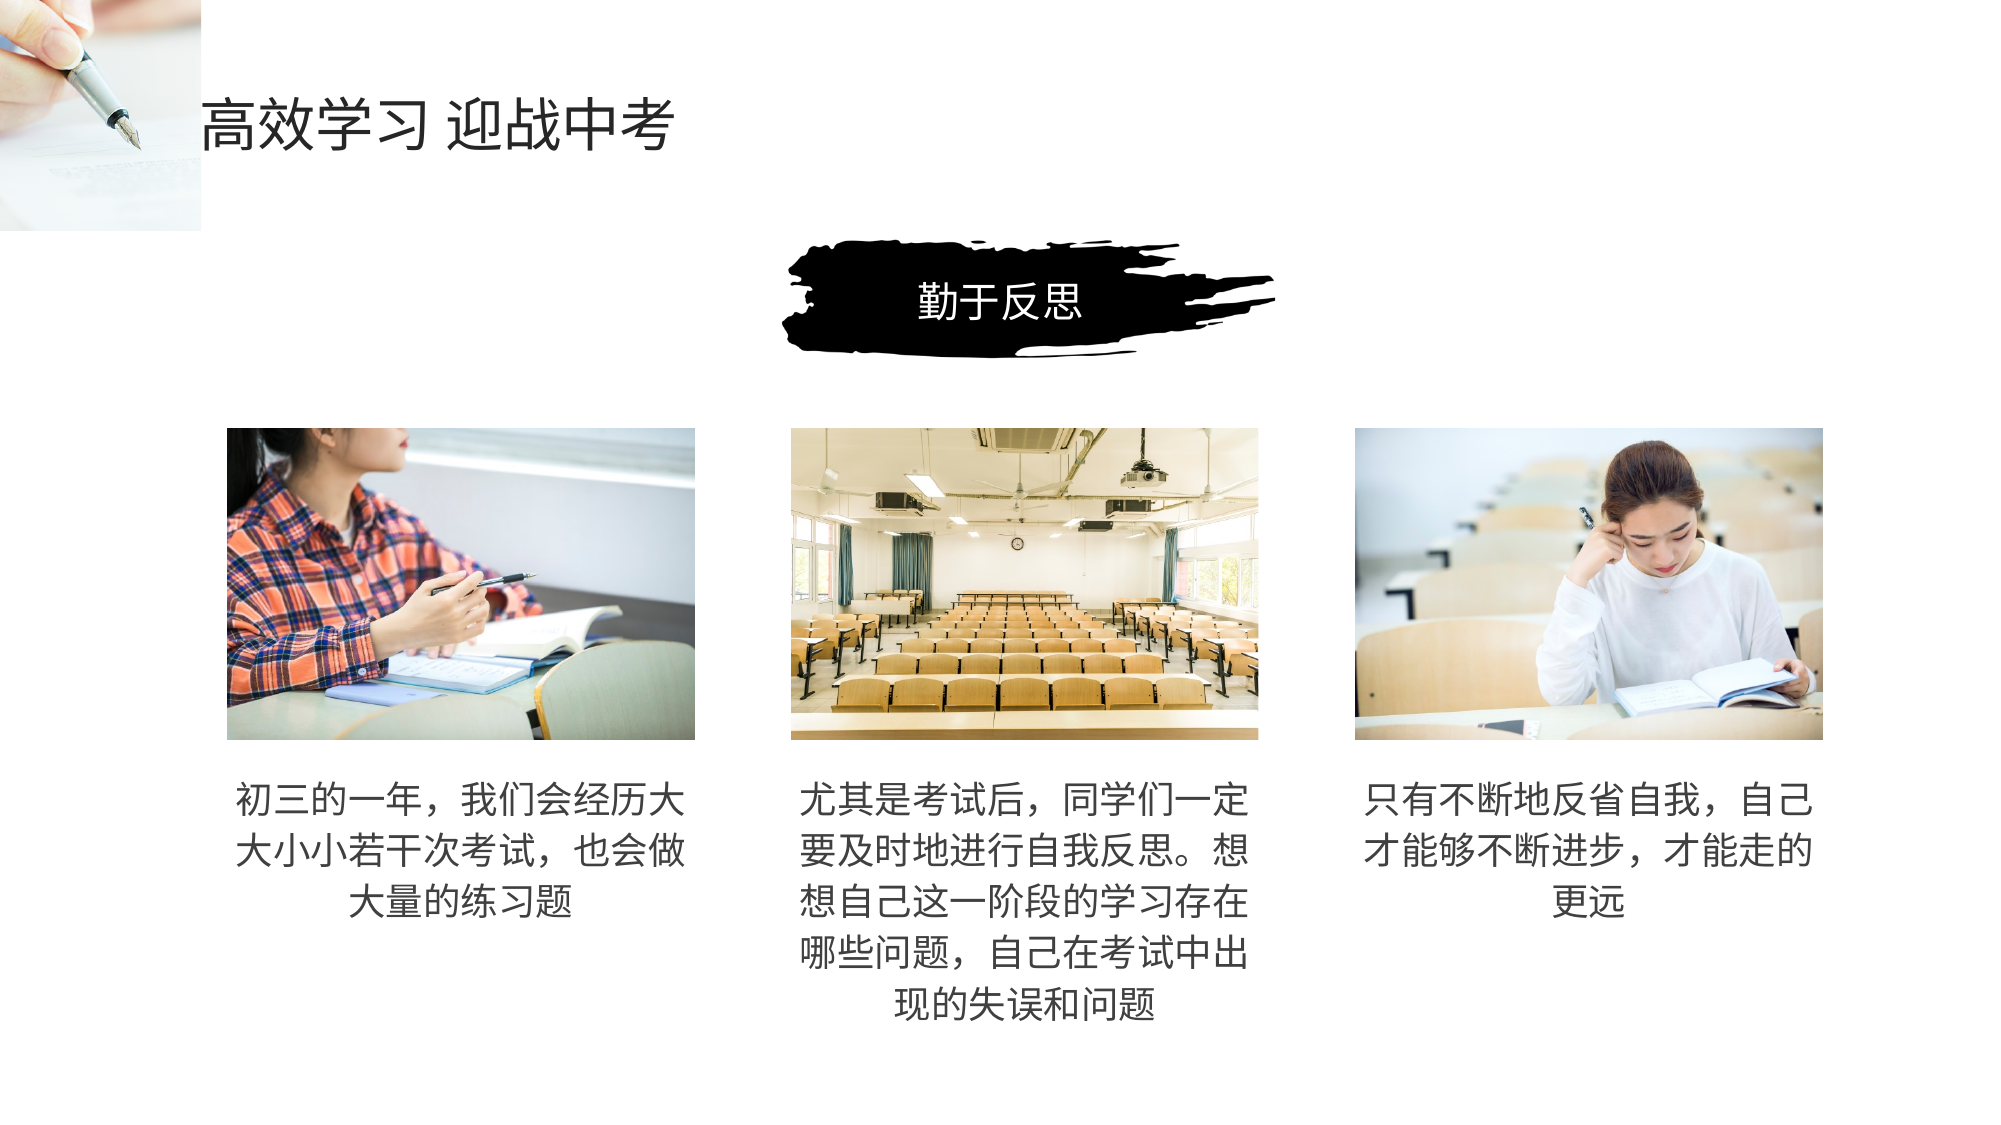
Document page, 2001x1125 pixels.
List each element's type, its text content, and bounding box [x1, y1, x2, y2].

text_box 初三的一年，我们会经历大大小小若干次考试，也会做大量的练习题 [203, 762, 719, 931]
text_box 调整心态 制定计划 [0, 0, 170, 162]
picture [0, 0, 141, 132]
text_box 高效学习 迎战中考 [184, 80, 1185, 166]
picture [791, 428, 1259, 741]
picture [1355, 428, 1823, 741]
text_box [774, 231, 1276, 363]
text_box 只有不断地反省自我，自己才能够不断进步，才能走的更远 [1331, 762, 1847, 931]
picture [227, 428, 695, 741]
text_box 尤其是考试后，同学们一定要及时地进行自我反思。想想自己这一阶段的学习存在哪些问题，自己在考试中出现的失误和问题 [767, 762, 1283, 1034]
